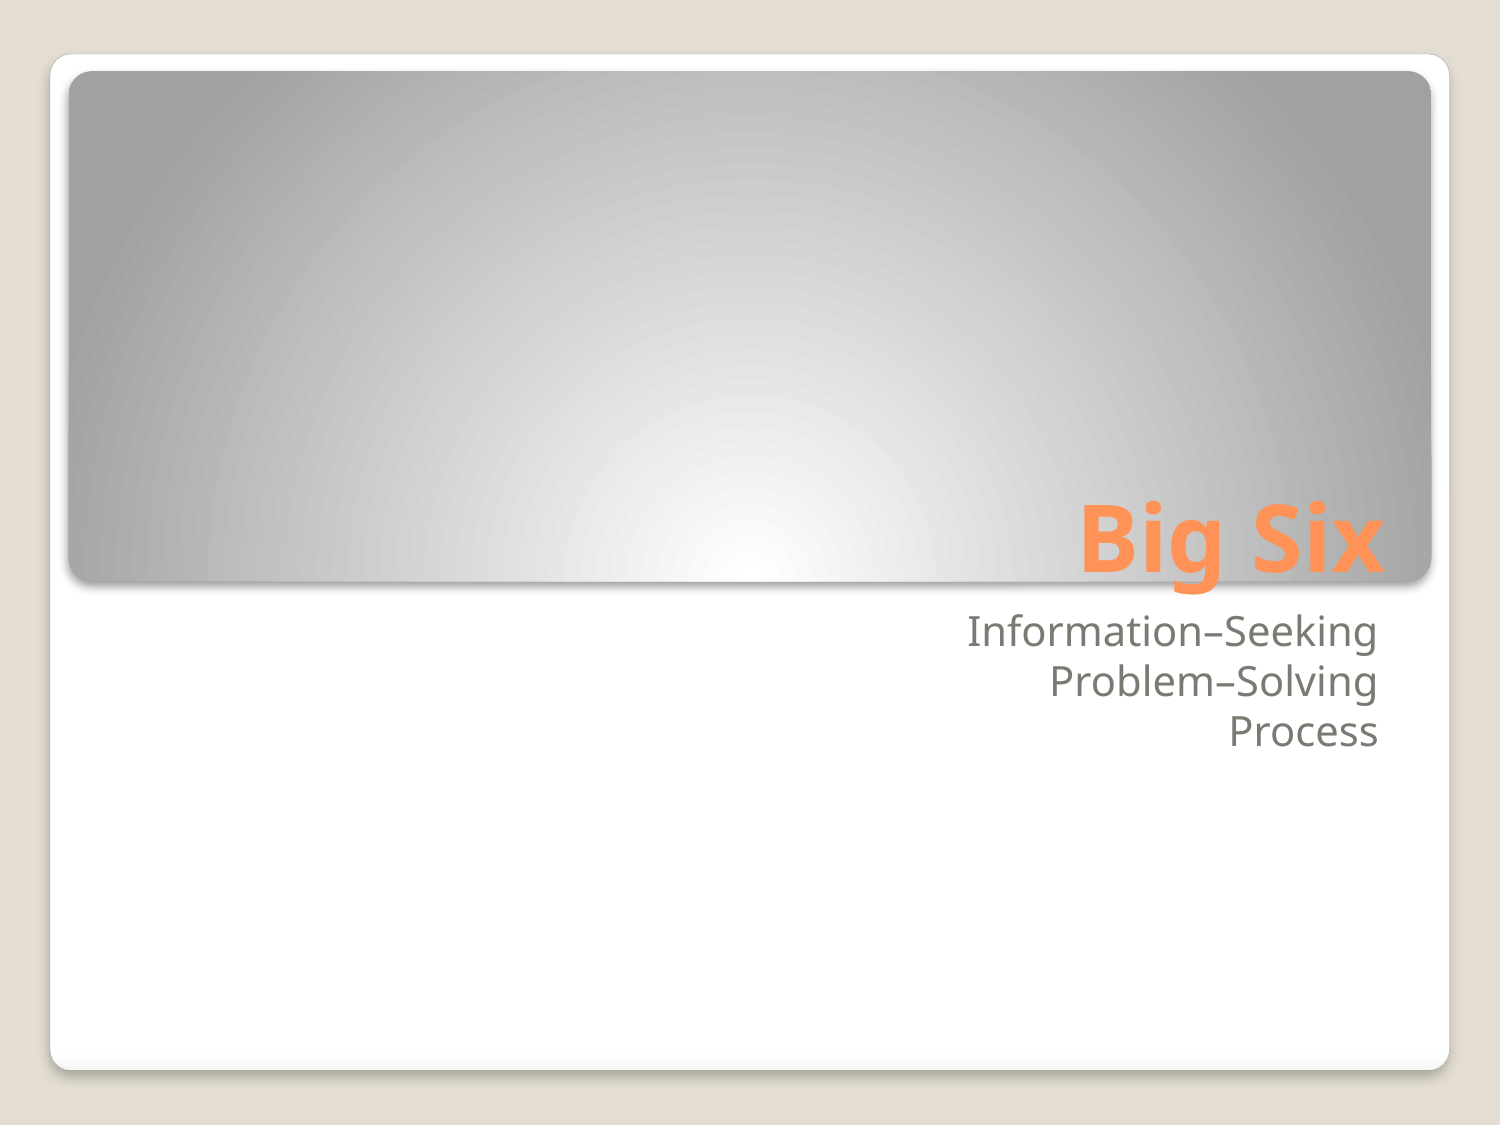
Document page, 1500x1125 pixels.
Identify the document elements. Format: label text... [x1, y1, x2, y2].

title Big Six [118, 298, 1394, 599]
subtitle Information–Seeking Problem–Solving Process [118, 604, 1394, 800]
